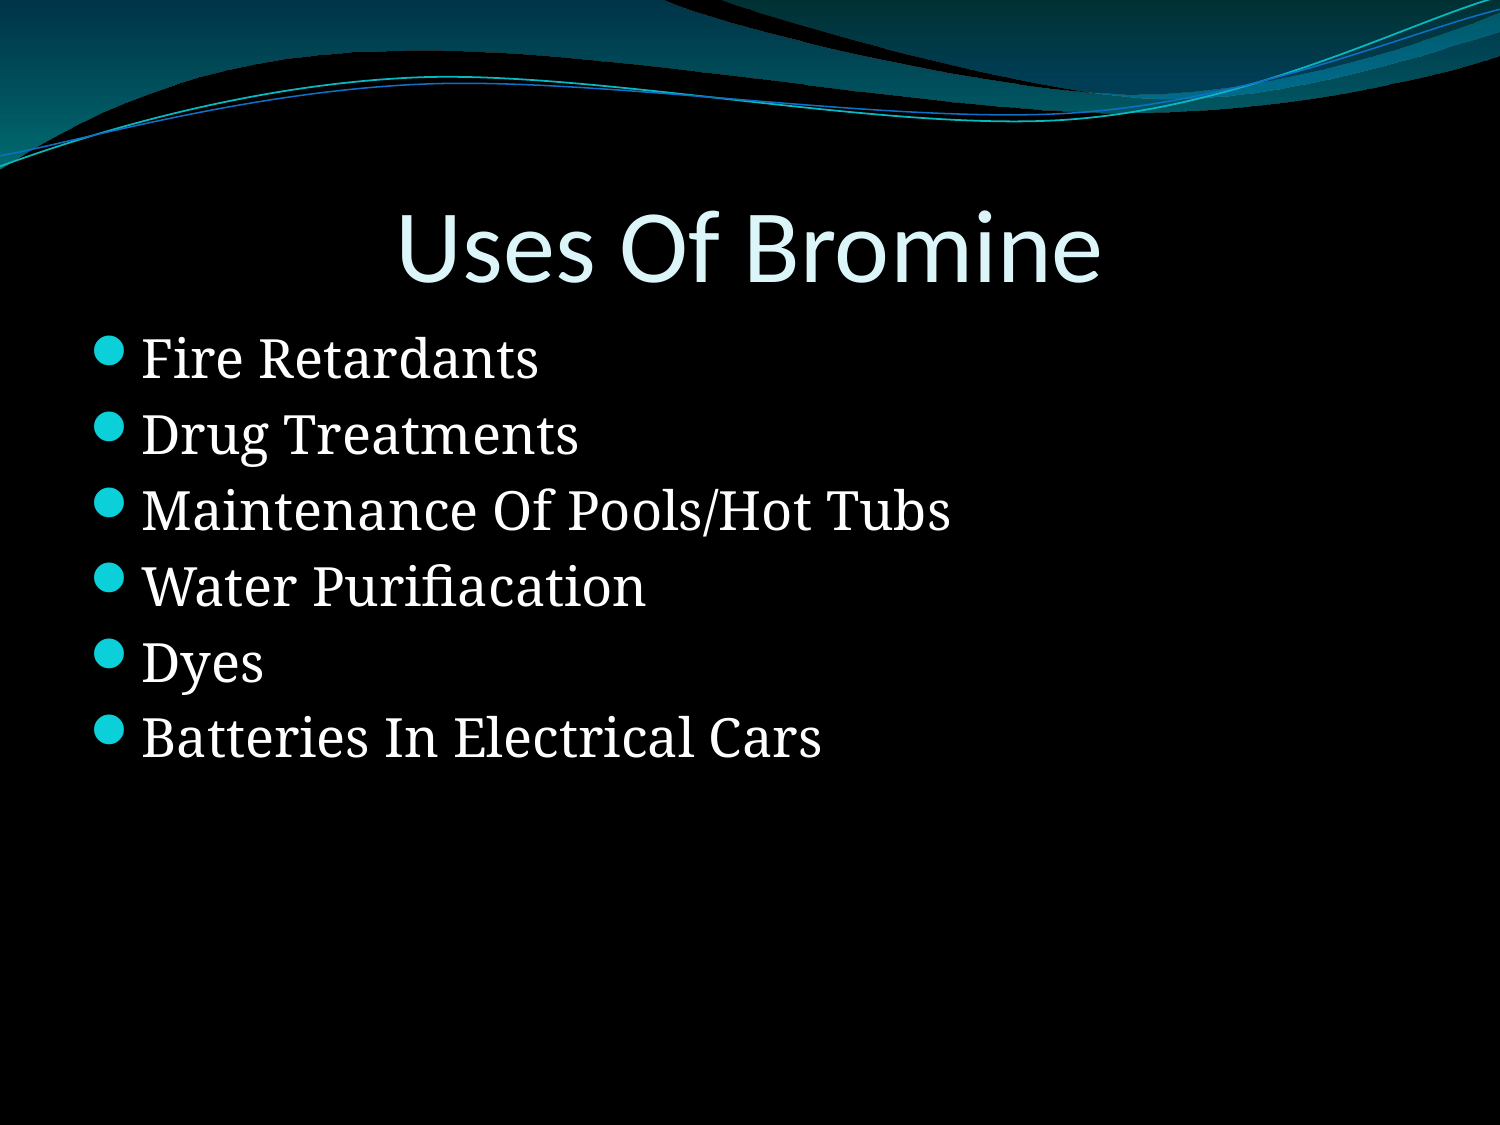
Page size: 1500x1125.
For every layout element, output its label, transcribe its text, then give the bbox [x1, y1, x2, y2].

list Fire Retardants Drug Treatments Maintenance Of Pools/Hot Tubs Water Purifiacation Dyes Batteries In Electrical Cars [75, 317, 1425, 1038]
title Uses Of Bromine [75, 115, 1425, 303]
